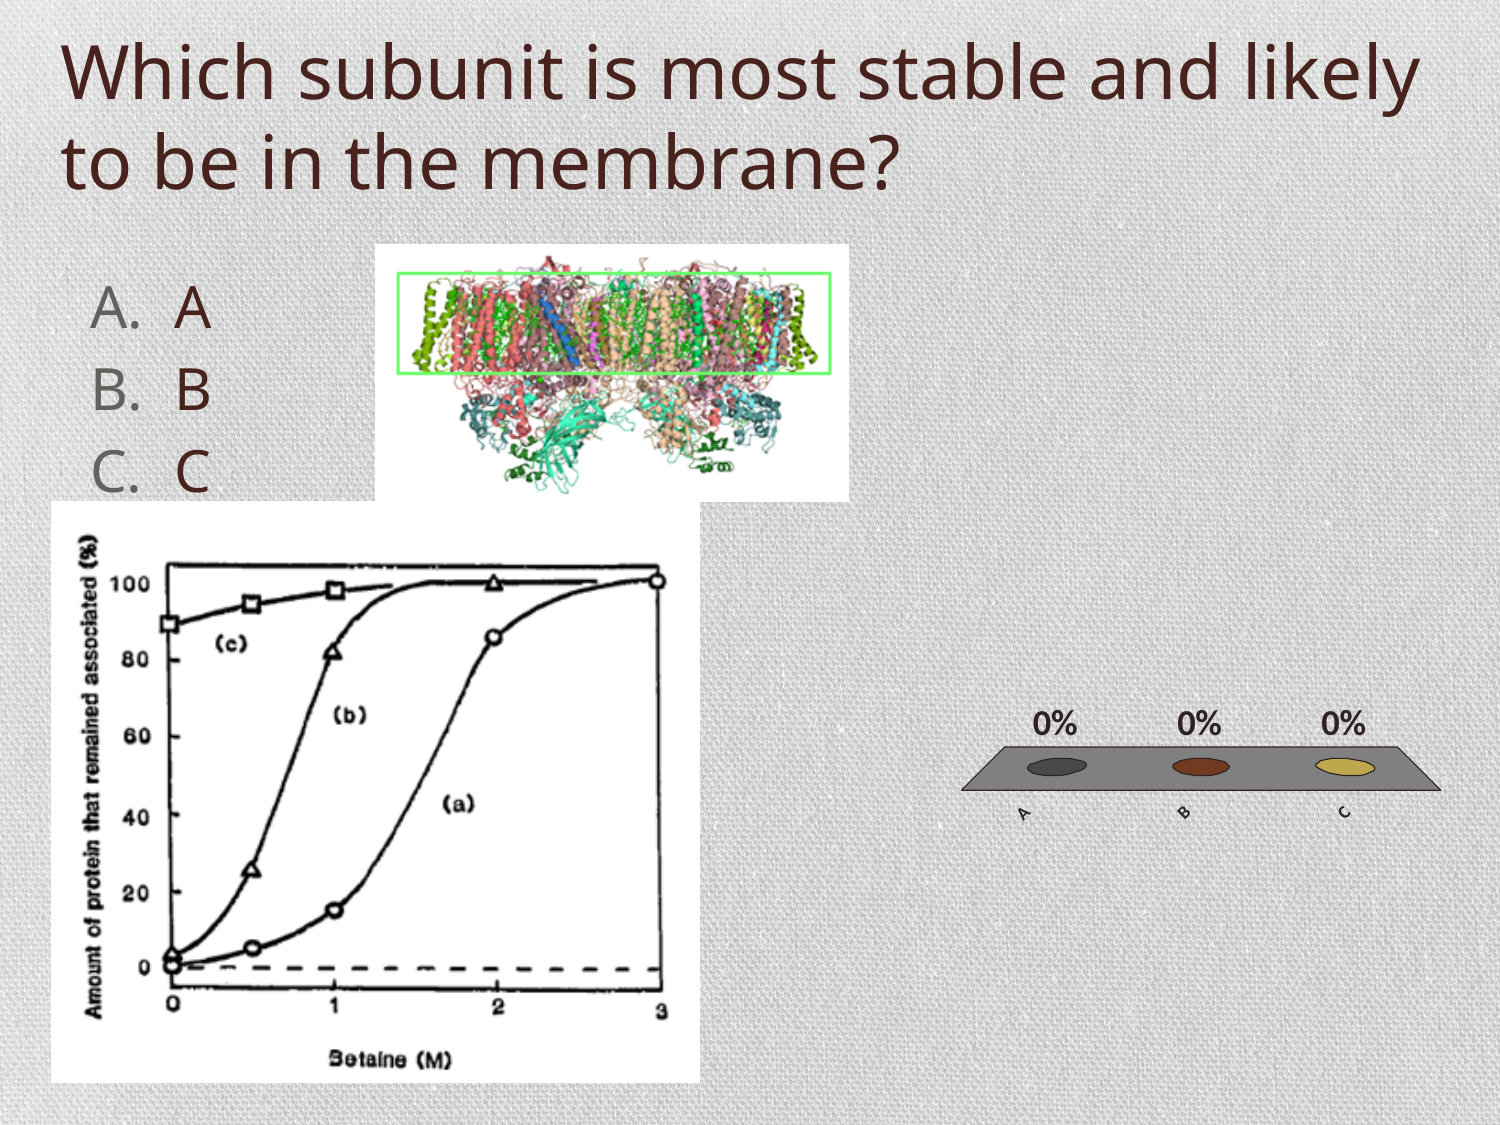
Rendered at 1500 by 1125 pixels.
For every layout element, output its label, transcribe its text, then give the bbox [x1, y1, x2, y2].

title Which subunit is most stable and likely to be in the membrane? [45, 37, 1455, 213]
picture [50, 243, 850, 1083]
list A B C [75, 262, 275, 500]
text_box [924, 252, 1471, 867]
